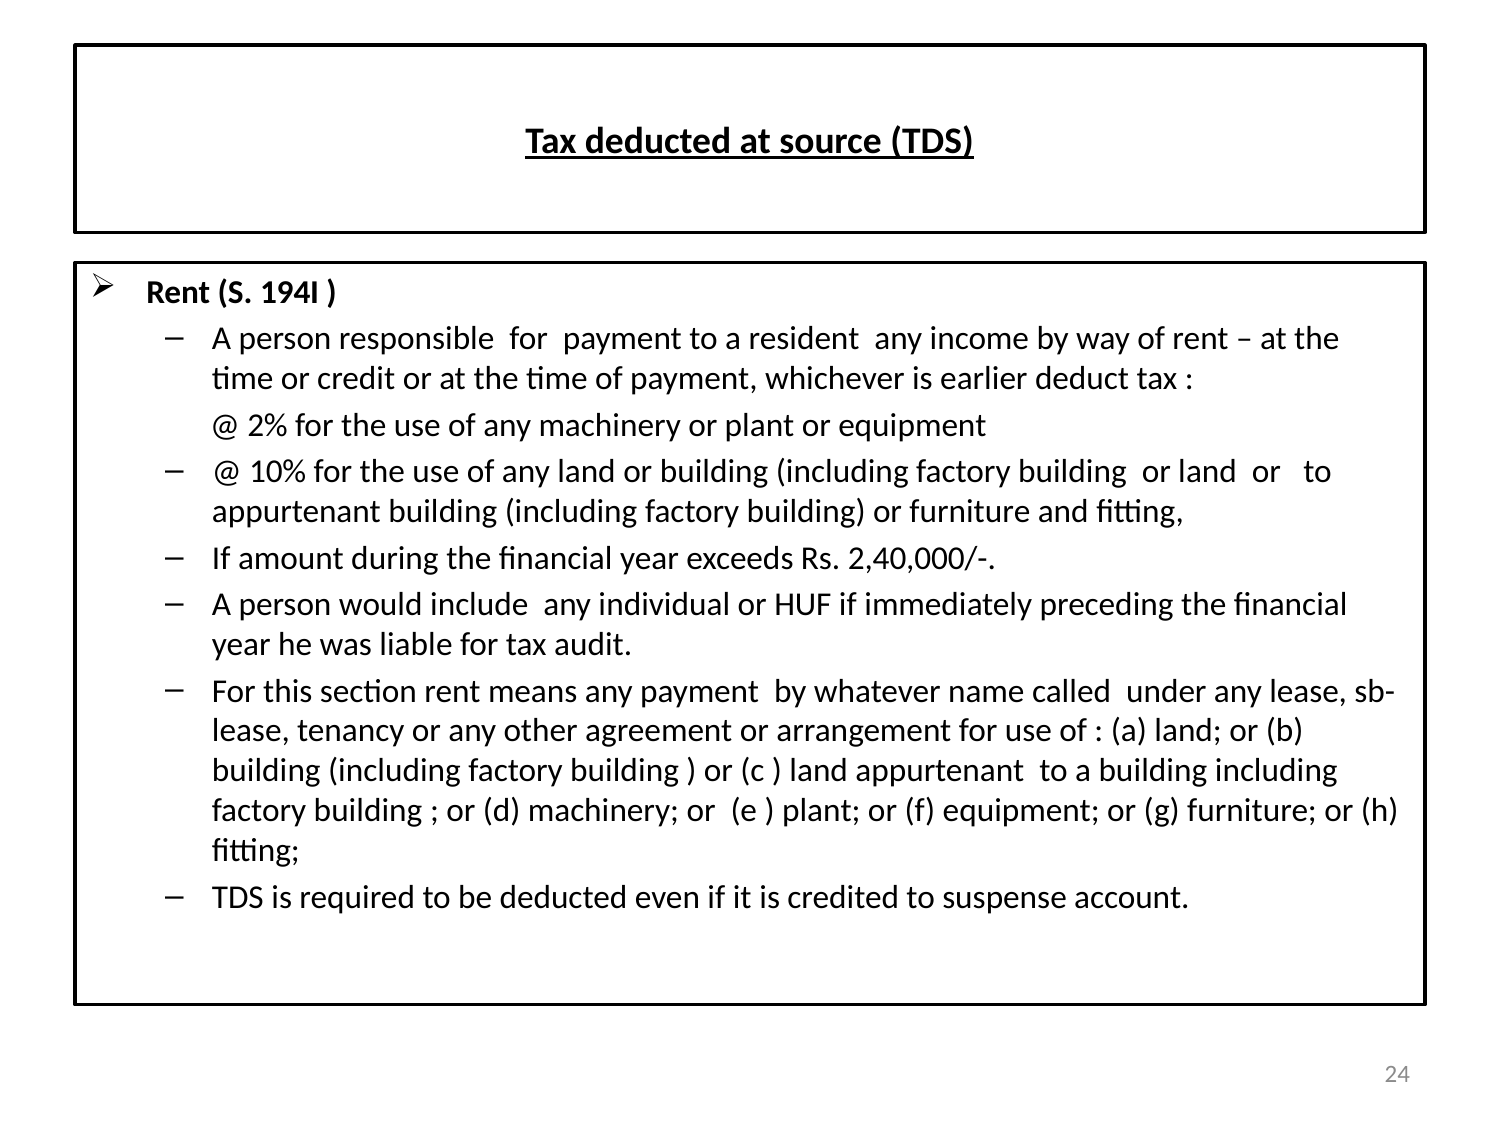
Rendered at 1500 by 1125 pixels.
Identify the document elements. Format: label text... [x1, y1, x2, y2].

title Tax deducted at source (TDS) [75, 45, 1425, 233]
slide_number 24 [1074, 1042, 1425, 1103]
list Rent (S. 194I ) A person responsible for payment to a resident any income by way of rent – at the time or credit or at the time of payment, whichever is earlier deduct tax : @ 2% for the use of any machinery or plant or equipment @ 10% for the use of any land or building (including factory building or land or to appurtenant building (including factory building) or furniture and fitting, If amount during the financial year exceeds Rs. 2,40,000/-. A person would include any individual or HUF if immediately preceding the financial year he was liable for tax audit. For this section rent means any payment by whatever name called under any lease, sb-lease, tenancy or any other agreement or arrangement for use of : (a) land; or (b) building (including factory building ) or (c ) land appurtenant to a building including factory building ; or (d) machinery; or (e ) plant; or (f) equipment; or (g) furniture; or (h) fitting; TDS is required to be deducted even if it is credited to suspense account. [75, 262, 1425, 1005]
